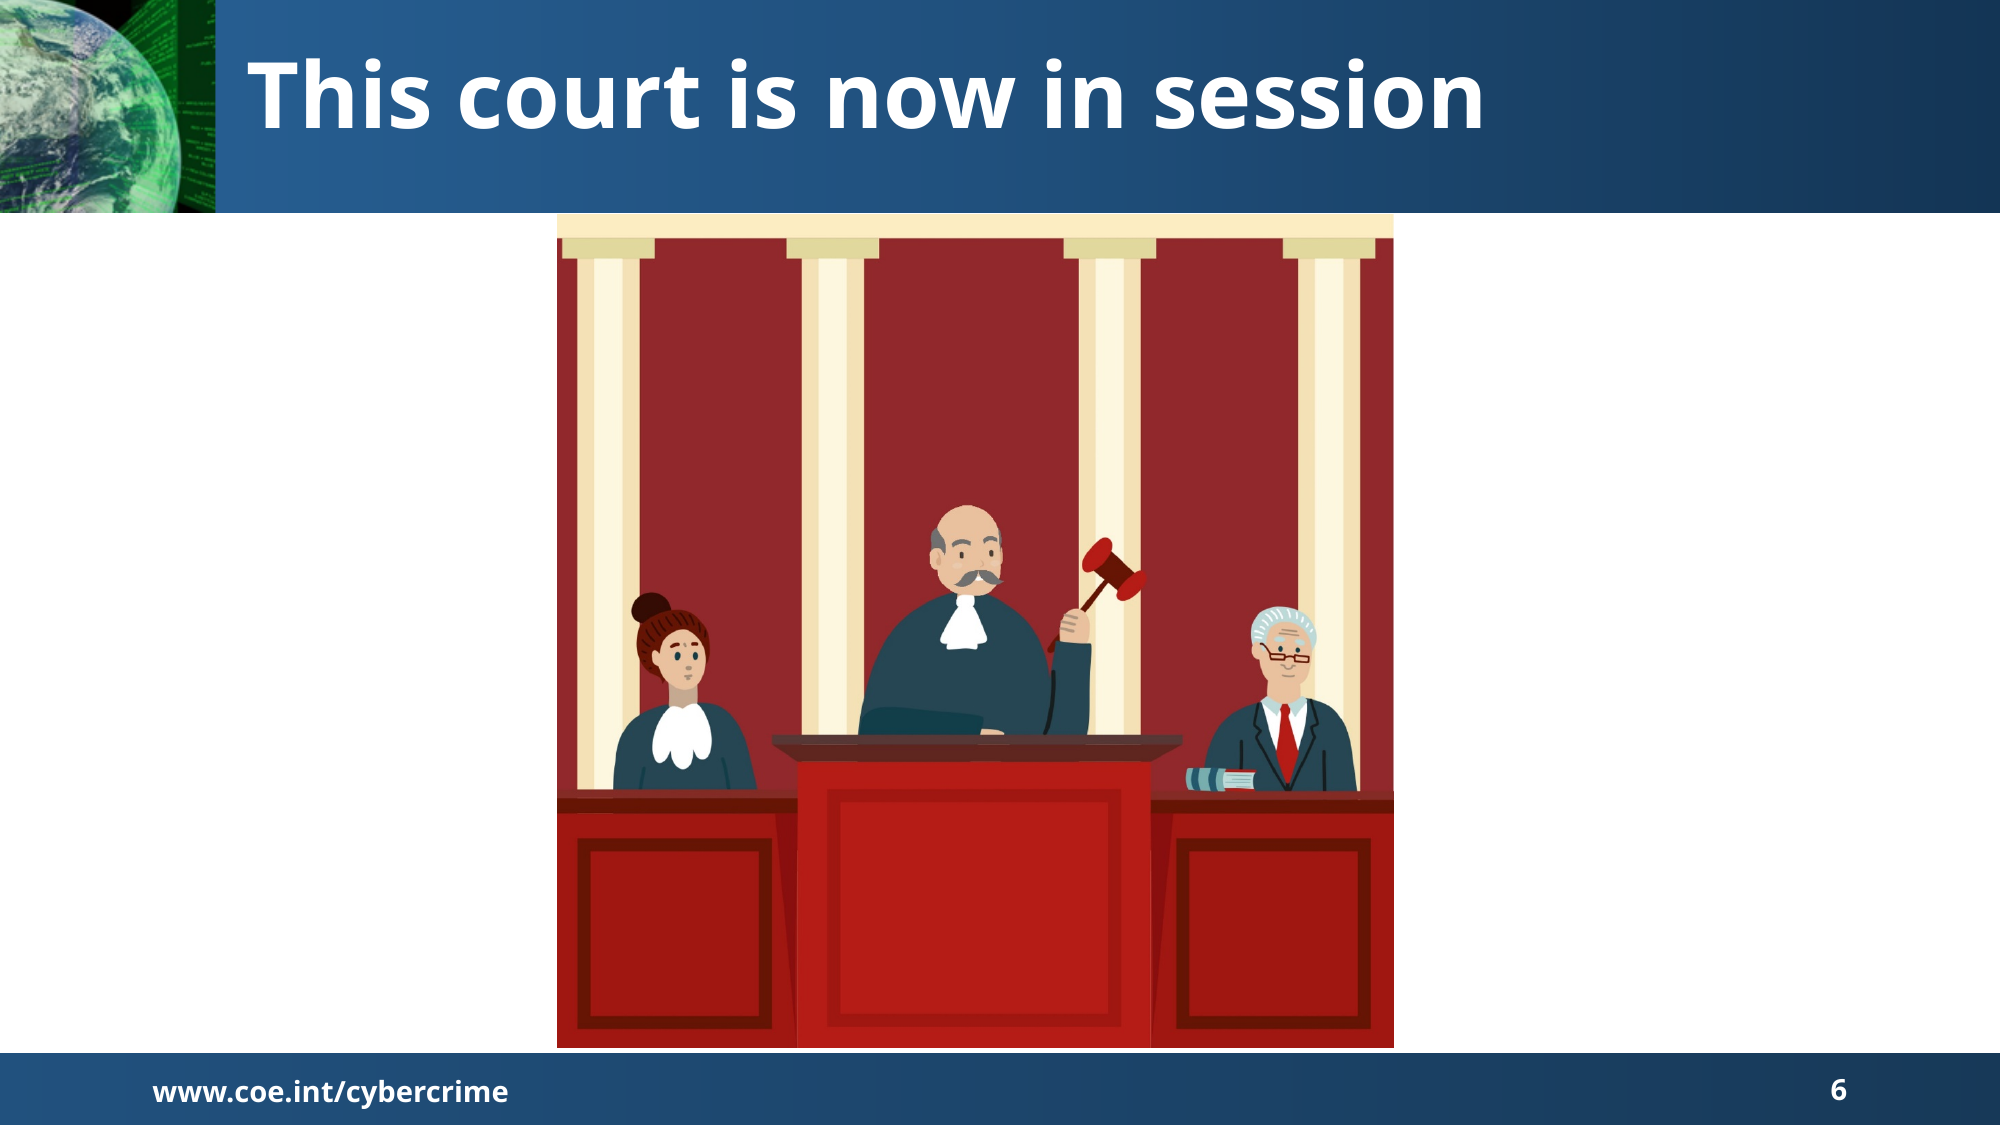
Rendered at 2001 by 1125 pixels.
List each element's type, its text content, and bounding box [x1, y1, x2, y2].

slide_number www.coe.int/cybercrime [137, 1061, 588, 1121]
title This court is now in session [231, 24, 1957, 174]
slide_number 6 [1412, 1061, 1863, 1121]
picture [0, 0, 2000, 213]
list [557, 214, 1394, 1048]
